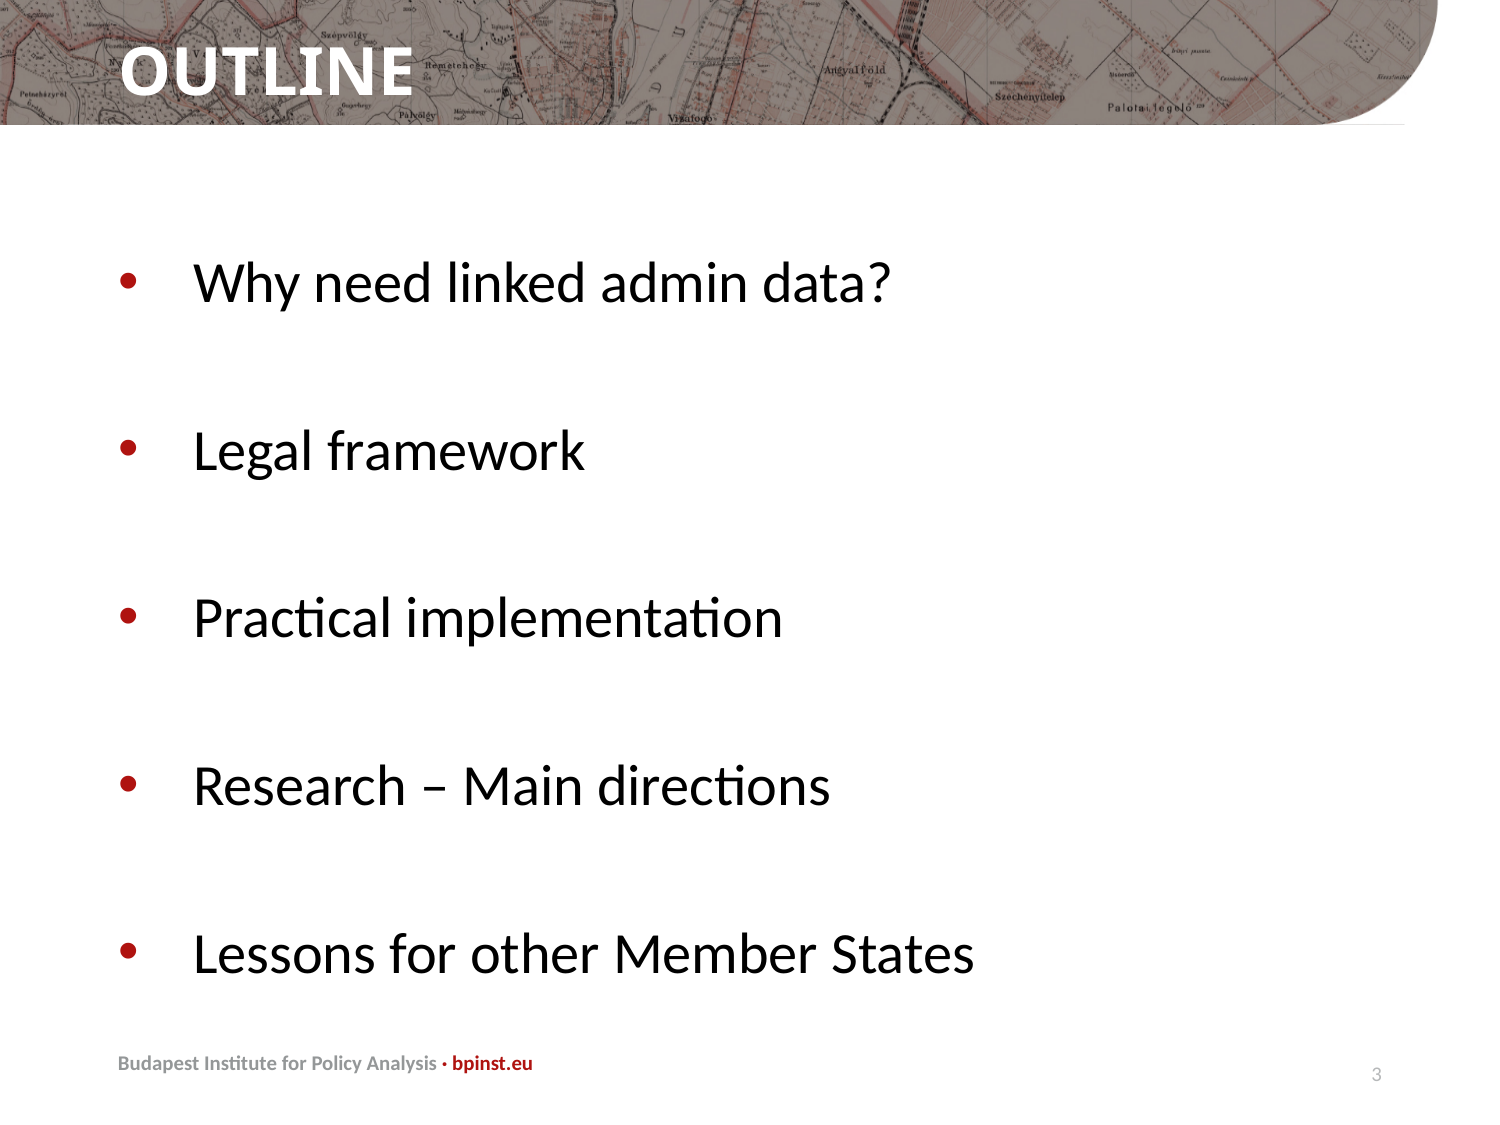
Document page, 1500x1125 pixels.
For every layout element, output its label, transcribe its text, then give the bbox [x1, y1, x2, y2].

list Why need linked admin data? Legal framework Practical implementation Research – Main directions Lessons for other Member States [103, 154, 1397, 1010]
title outline [103, 26, 1397, 122]
picture [0, 0, 1500, 125]
slide_number 2 [1059, 1042, 1397, 1103]
